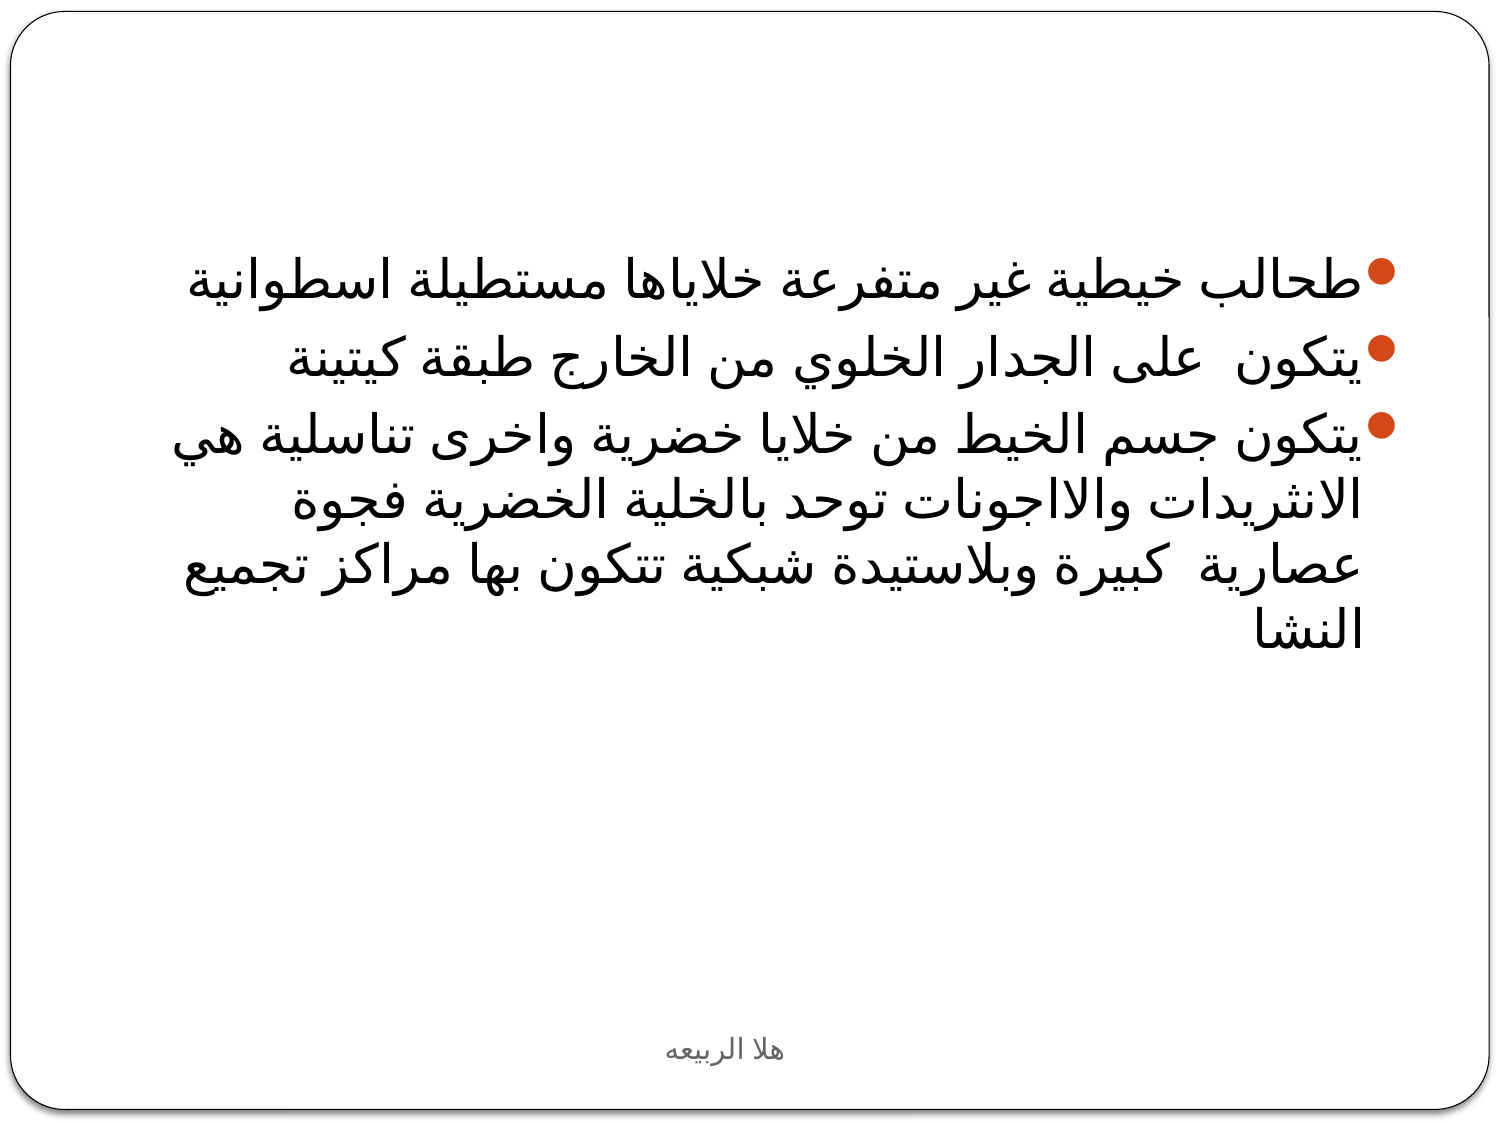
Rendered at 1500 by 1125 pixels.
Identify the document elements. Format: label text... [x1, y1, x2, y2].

footer هلا الربيعه [150, 1012, 800, 1088]
list طحالب خيطية غير متفرعة خلاياها مستطيلة اسطوانية يتكون على الجدار الخلوي من الخارج طبقة كيتينة يتكون جسم الخيط من خلايا خضرية واخرى تناسلية هي الانثريدات والااجونات توحد بالخلية الخضرية فجوة عصارية كبيرة وبلاستيدة شبكية تتكون بها مراكز تجميع النشا [150, 237, 1425, 988]
